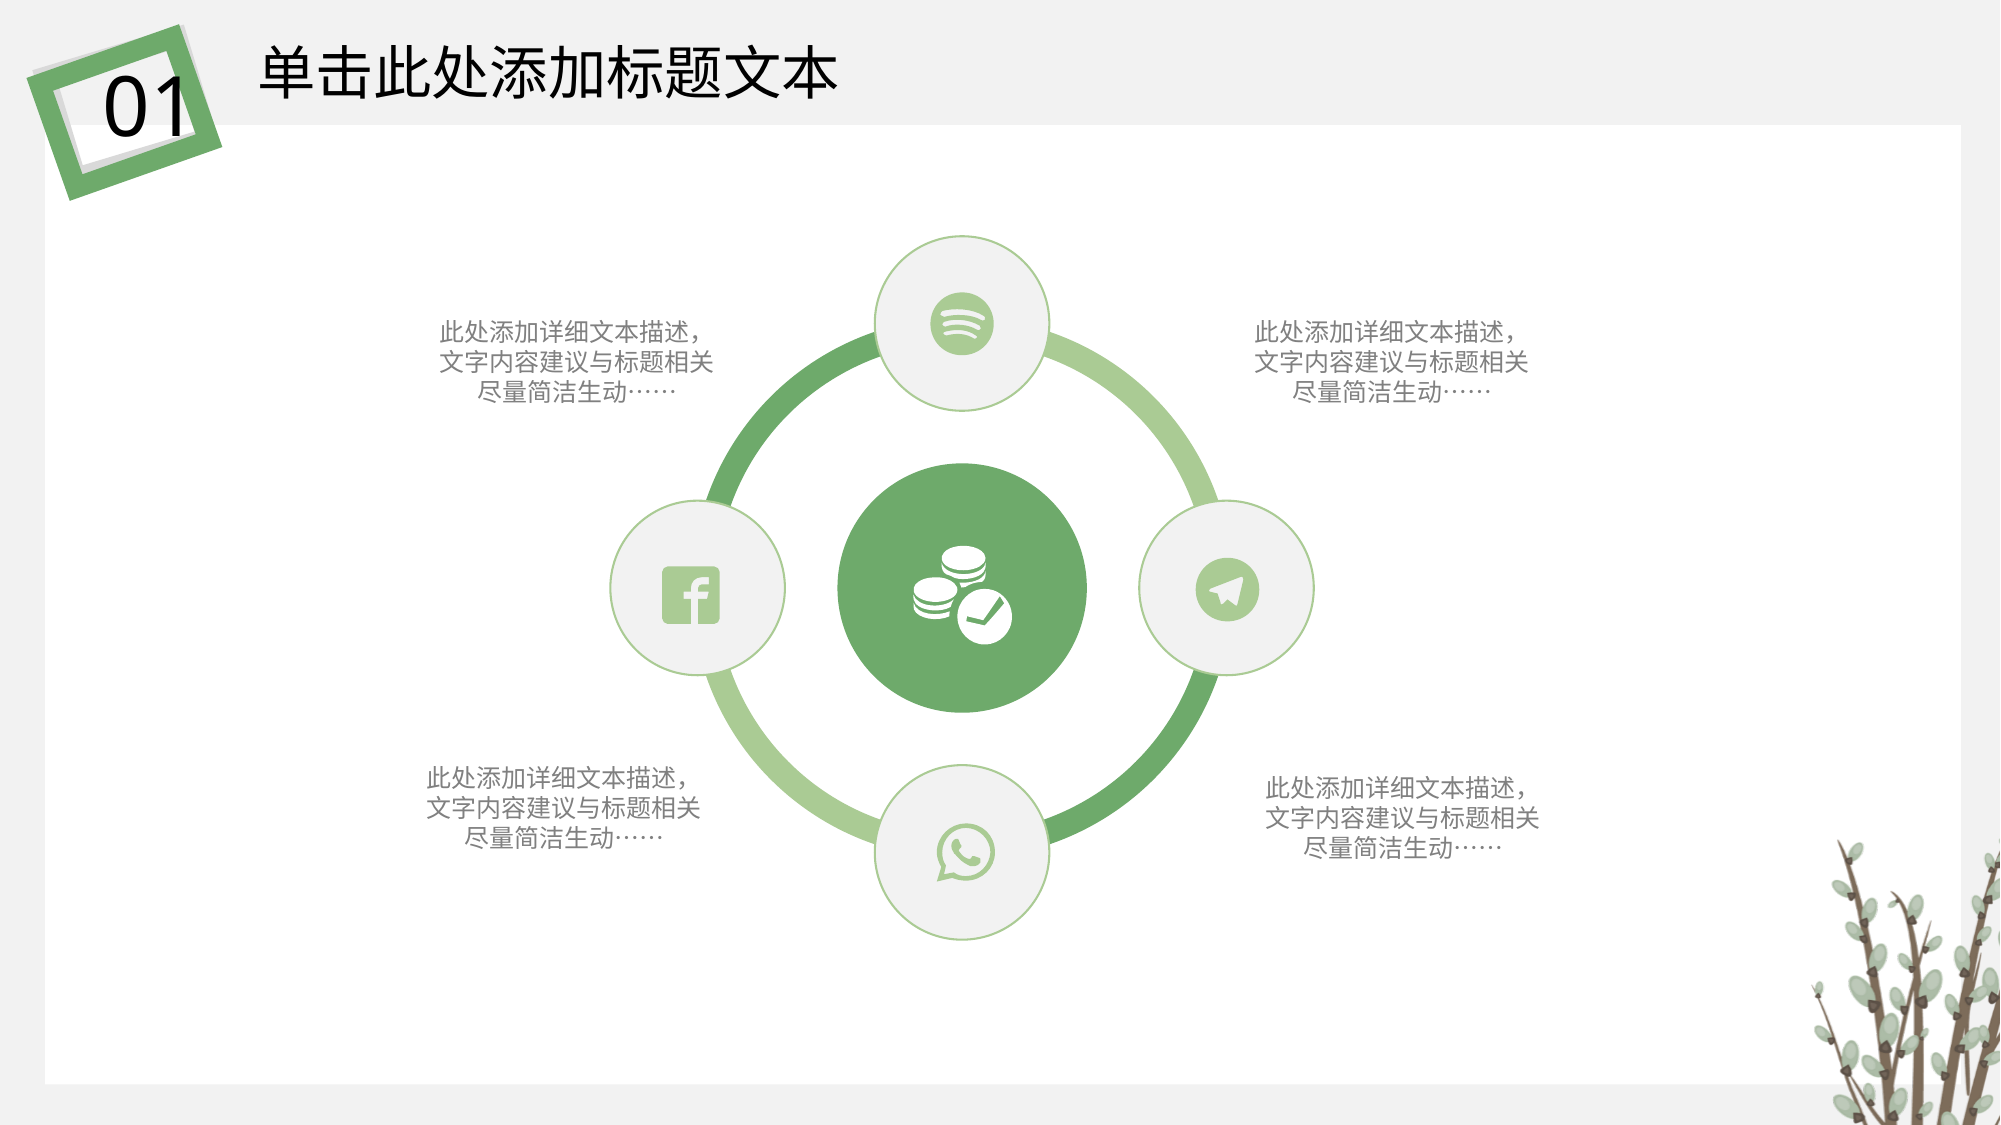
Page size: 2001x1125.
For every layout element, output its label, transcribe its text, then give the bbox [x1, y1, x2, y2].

text_box 单击此处添加标题文本 [242, 29, 855, 114]
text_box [404, 236, 1563, 940]
text_box 01 [87, 45, 213, 160]
picture [1771, 782, 2000, 1125]
